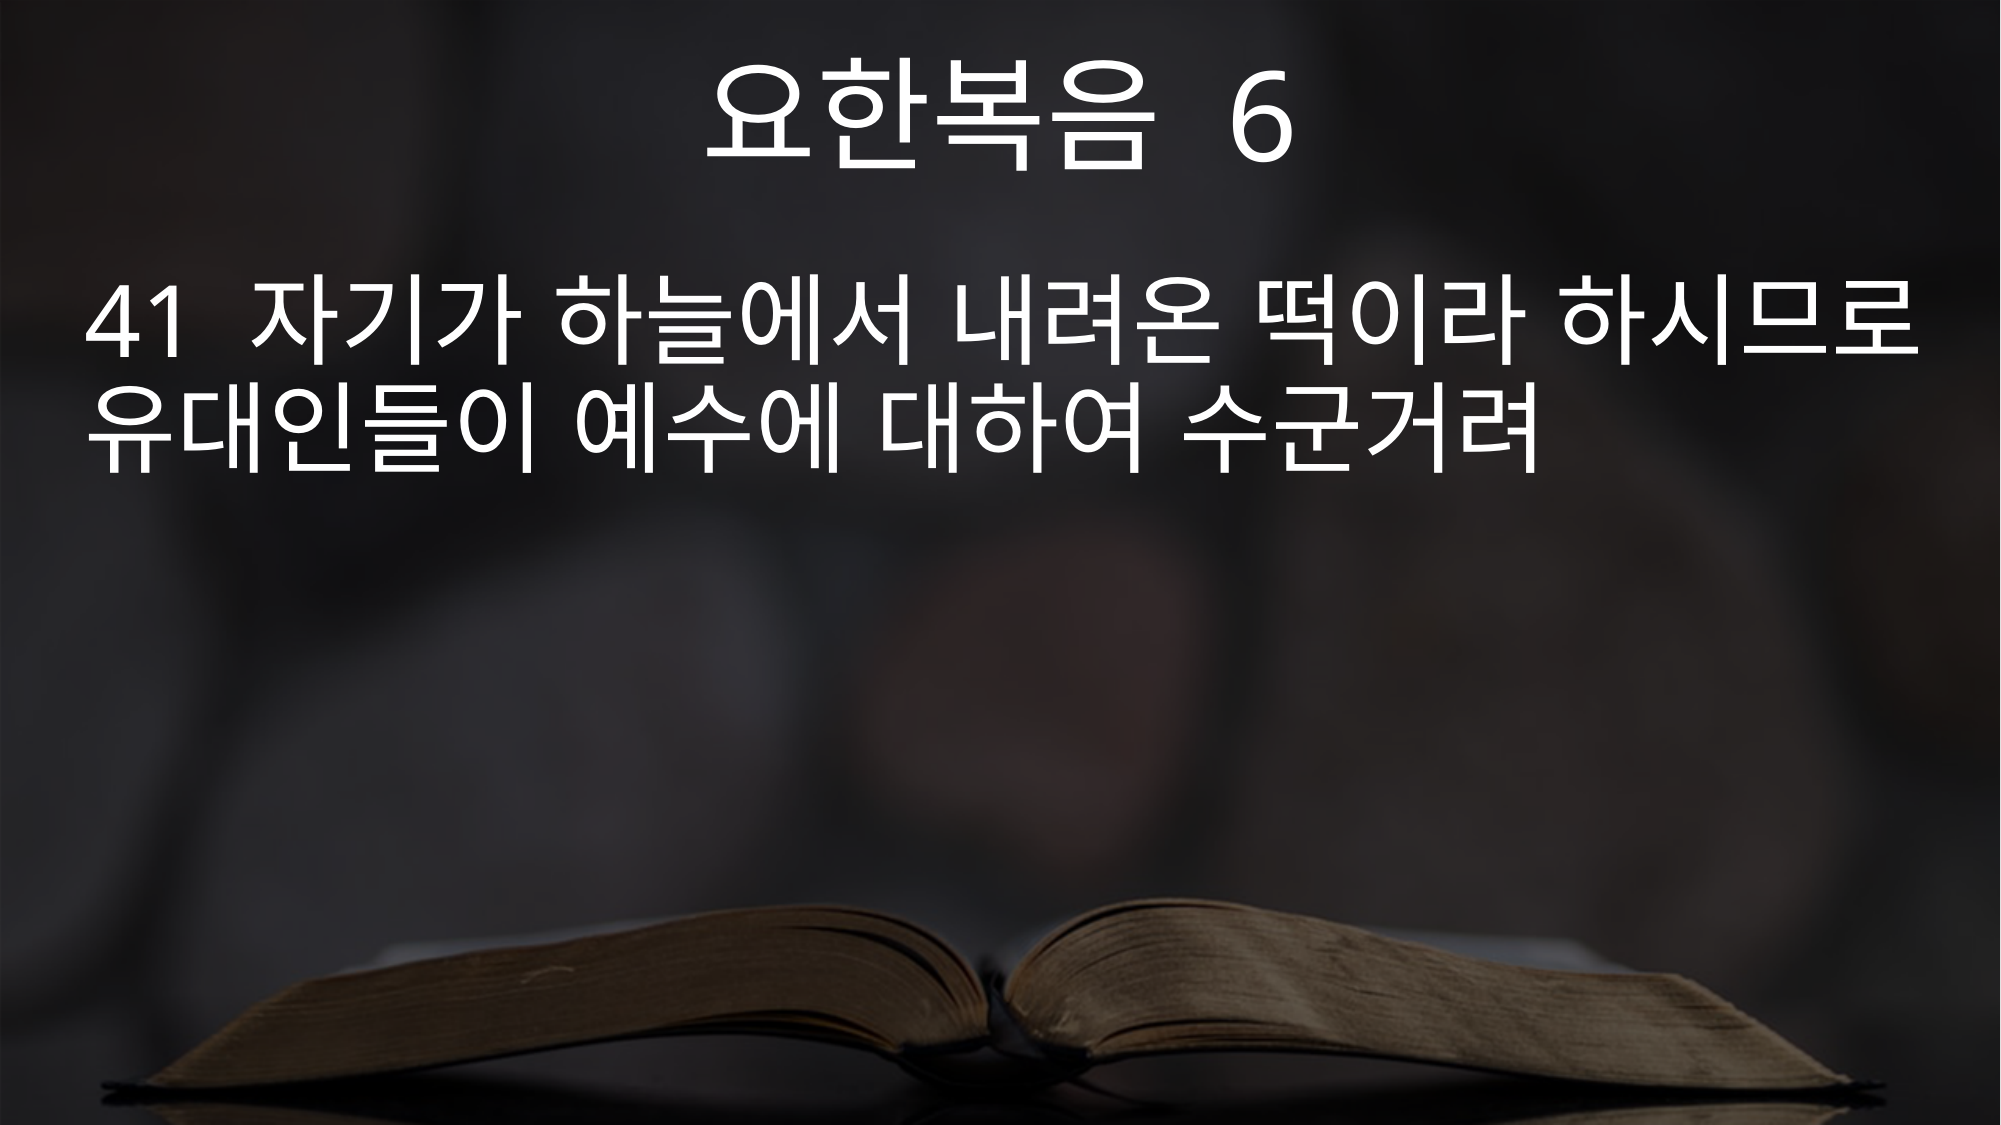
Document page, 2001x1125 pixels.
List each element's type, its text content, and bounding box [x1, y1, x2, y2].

footer 요한복음 6 [0, 32, 2000, 192]
list 41 자기가 하늘에서 내려온 떡이라 하시므로 유대인들이 예수에 대하여 수군거려 [69, 263, 1953, 423]
picture [0, 0, 2001, 1125]
